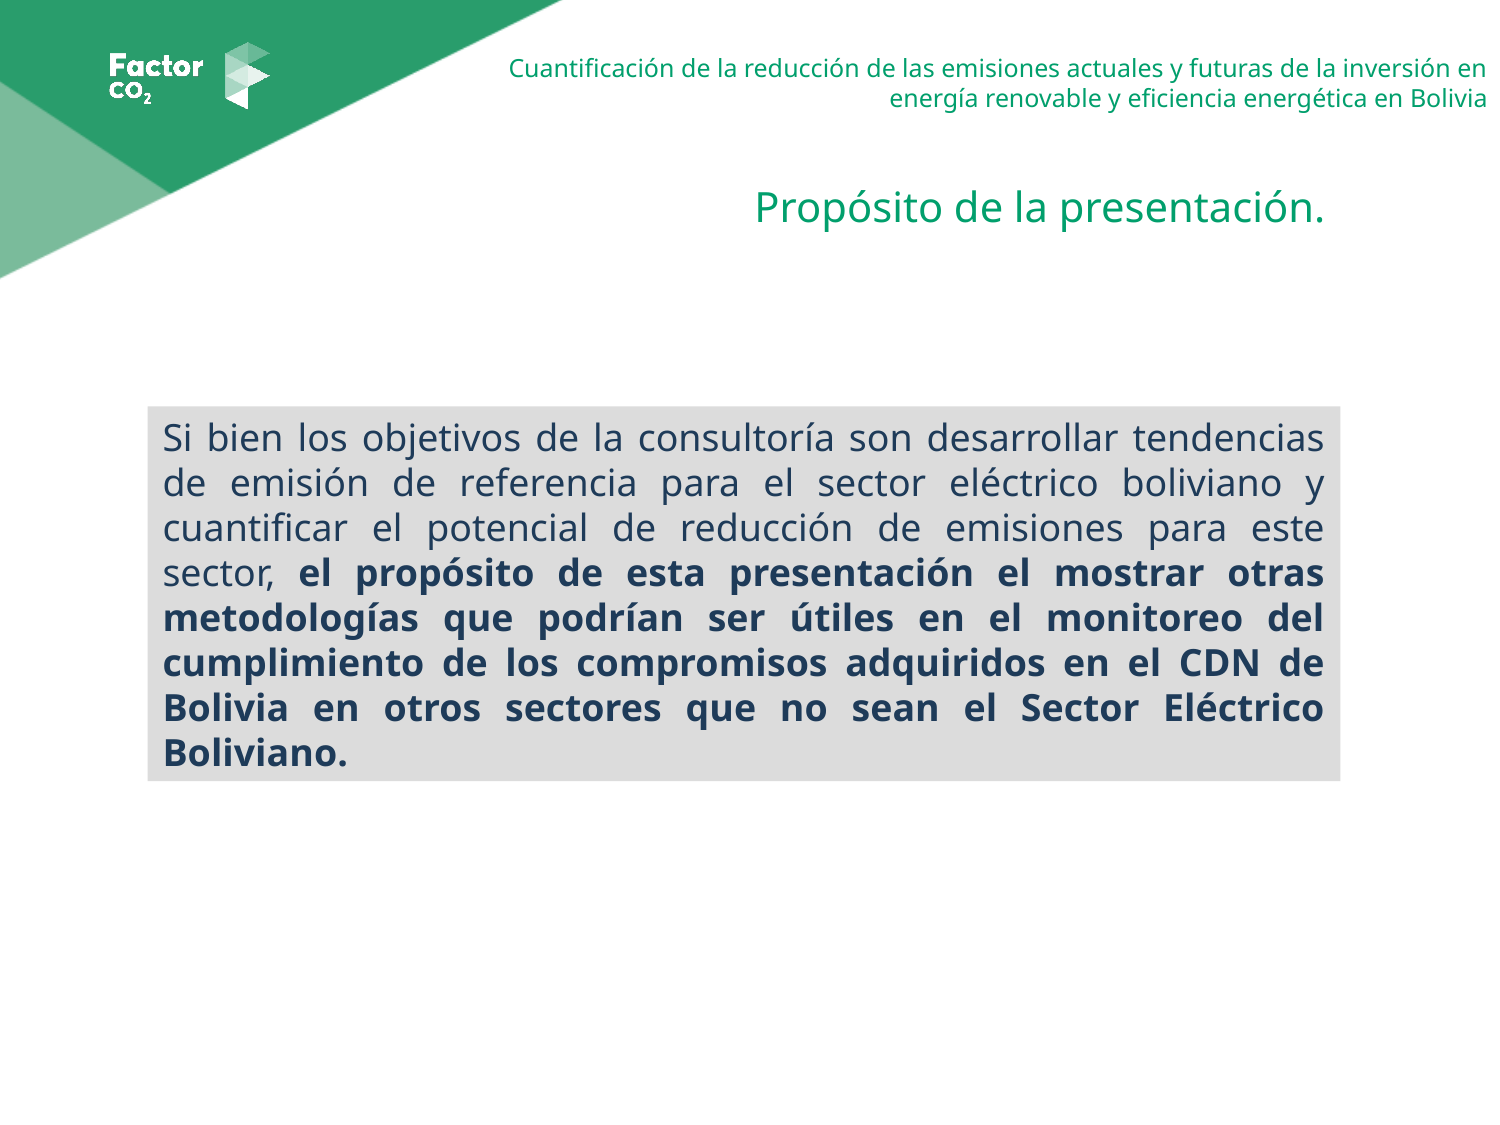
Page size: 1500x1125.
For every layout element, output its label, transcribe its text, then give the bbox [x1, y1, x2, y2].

text_box [0, 0, 1500, 75]
picture [0, 75, 1500, 1125]
text_box Si bien los objetivos de la consultoría son desarrollar tendencias de emisión de referencia para el sector eléctrico boliviano y cuantificar el potencial de reducción de emisiones para este sector, el propósito de esta presentación el mostrar otras metodologías que podrían ser útiles en el monitoreo del cumplimiento de los compromisos adquiridos en el CDN de Bolivia en otros sectores que no sean el Sector Eléctrico Boliviano. [147, 406, 1341, 782]
text_box Propósito de la presentación. [147, 172, 1341, 238]
